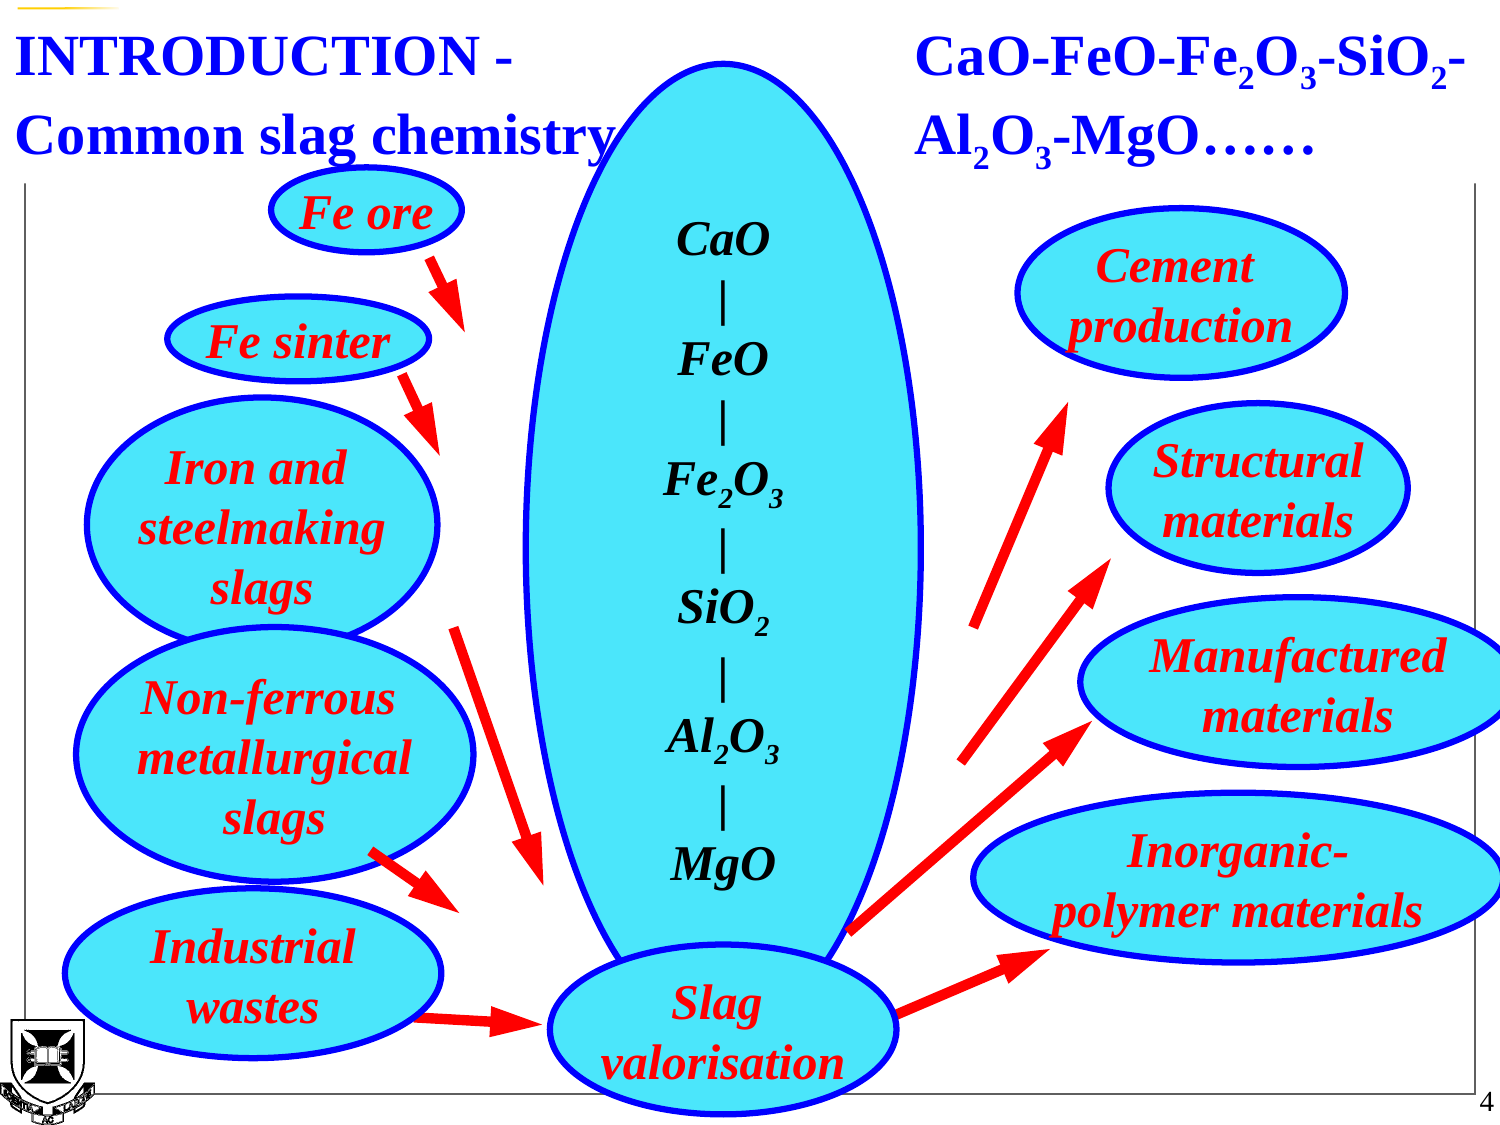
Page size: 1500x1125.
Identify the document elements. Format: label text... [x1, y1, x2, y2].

text_box INTRODUCTION - CaO-FeO-Fe2O3-SiO2-Common slag chemistry Al2O3-MgO…… [0, 9, 1500, 184]
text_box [64, 63, 1500, 1116]
